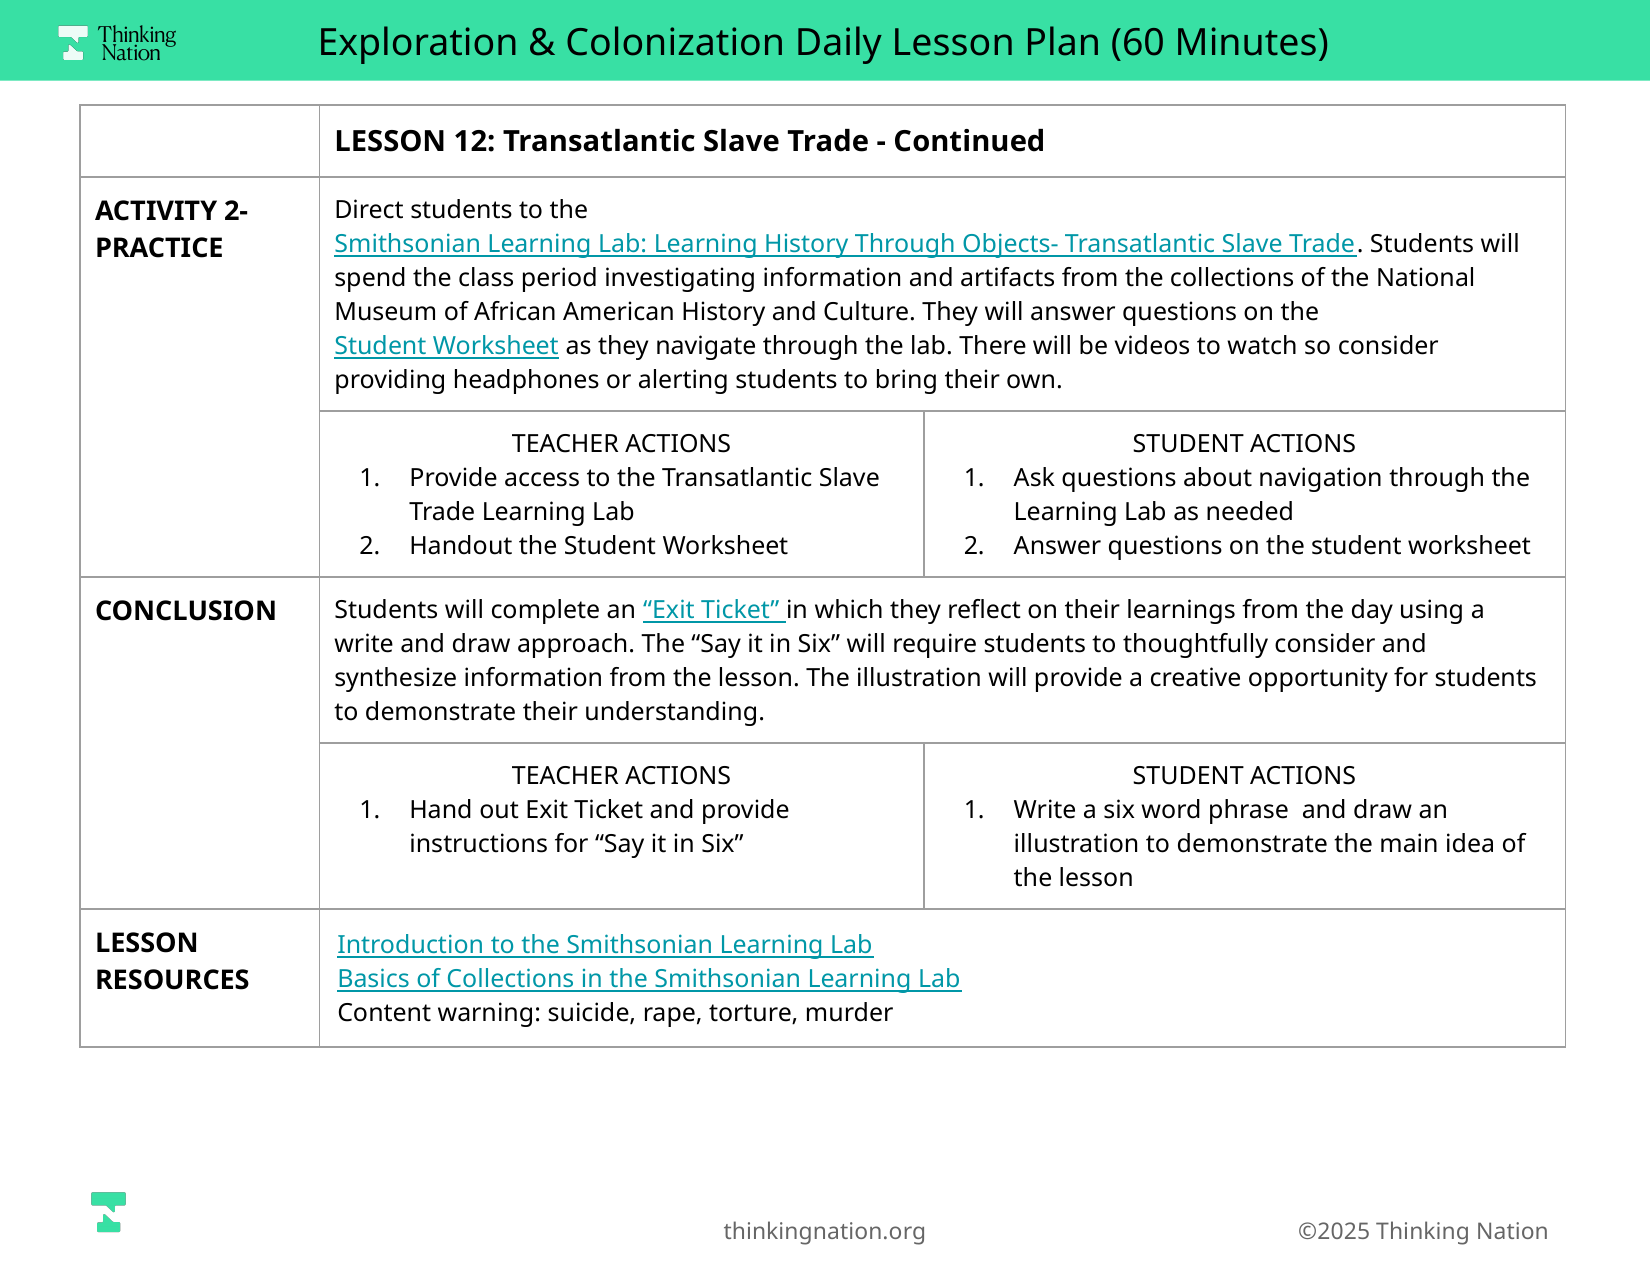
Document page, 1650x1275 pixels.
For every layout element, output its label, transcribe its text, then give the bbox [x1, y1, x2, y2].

table_cell Direct students to the Smithsonian Learning Lab: Learning History Through Objects- Transatlantic Slave Trade. Students will spend the class period investigating information and artifacts from the collections of the National Museum of African American History and Culture. They will answer questions on the Student Worksheet as they navigate through the lab. There will be videos to watch so consider providing headphones or alerting students to bring their own. [320, 178, 1565, 410]
table_cell CONCLUSION [81, 578, 319, 908]
text_box ©2025 Thinking Nation [1174, 1200, 1566, 1240]
text_box Exploration & Colonization Daily Lesson Plan (60 Minutes) [0, 0, 1650, 81]
picture [45, 14, 180, 71]
table_cell STUDENT ACTIONS Write a six word phrase and draw an illustration to demonstrate the main idea of the lesson [925, 744, 1565, 908]
table_header [81, 106, 319, 176]
table_cell TEACHER ACTIONS Hand out Exit Ticket and provide instructions for “Say it in Six” [320, 744, 923, 908]
table_cell LESSON RESOURCES [81, 910, 319, 1046]
table_cell TEACHER ACTIONS Provide access to the Transatlantic Slave Trade Learning Lab Handout the Student Worksheet [320, 412, 923, 576]
table_cell ACTIVITY 2- PRACTICE [81, 178, 319, 576]
table_cell STUDENT ACTIONS Ask questions about navigation through the Learning Lab as needed Answer questions on the student worksheet [925, 412, 1565, 576]
picture [80, 1184, 136, 1240]
table_cell Students will complete an “Exit Ticket” in which they reflect on their learnings from the day using a write and draw approach. The “Say it in Six” will require students to thoughtfully consider and synthesize information from the lesson. The illustration will provide a creative opportunity for students to demonstrate their understanding. [320, 578, 1565, 742]
text_box thinkingnation.org [629, 1200, 1021, 1240]
table_cell Introduction to the Smithsonian Learning Lab Basics of Collections in the Smithsonian Learning Lab Content warning: suicide, rape, torture, murder [320, 910, 1565, 1046]
table_header LESSON 12: Transatlantic Slave Trade - Continued [320, 106, 1565, 176]
